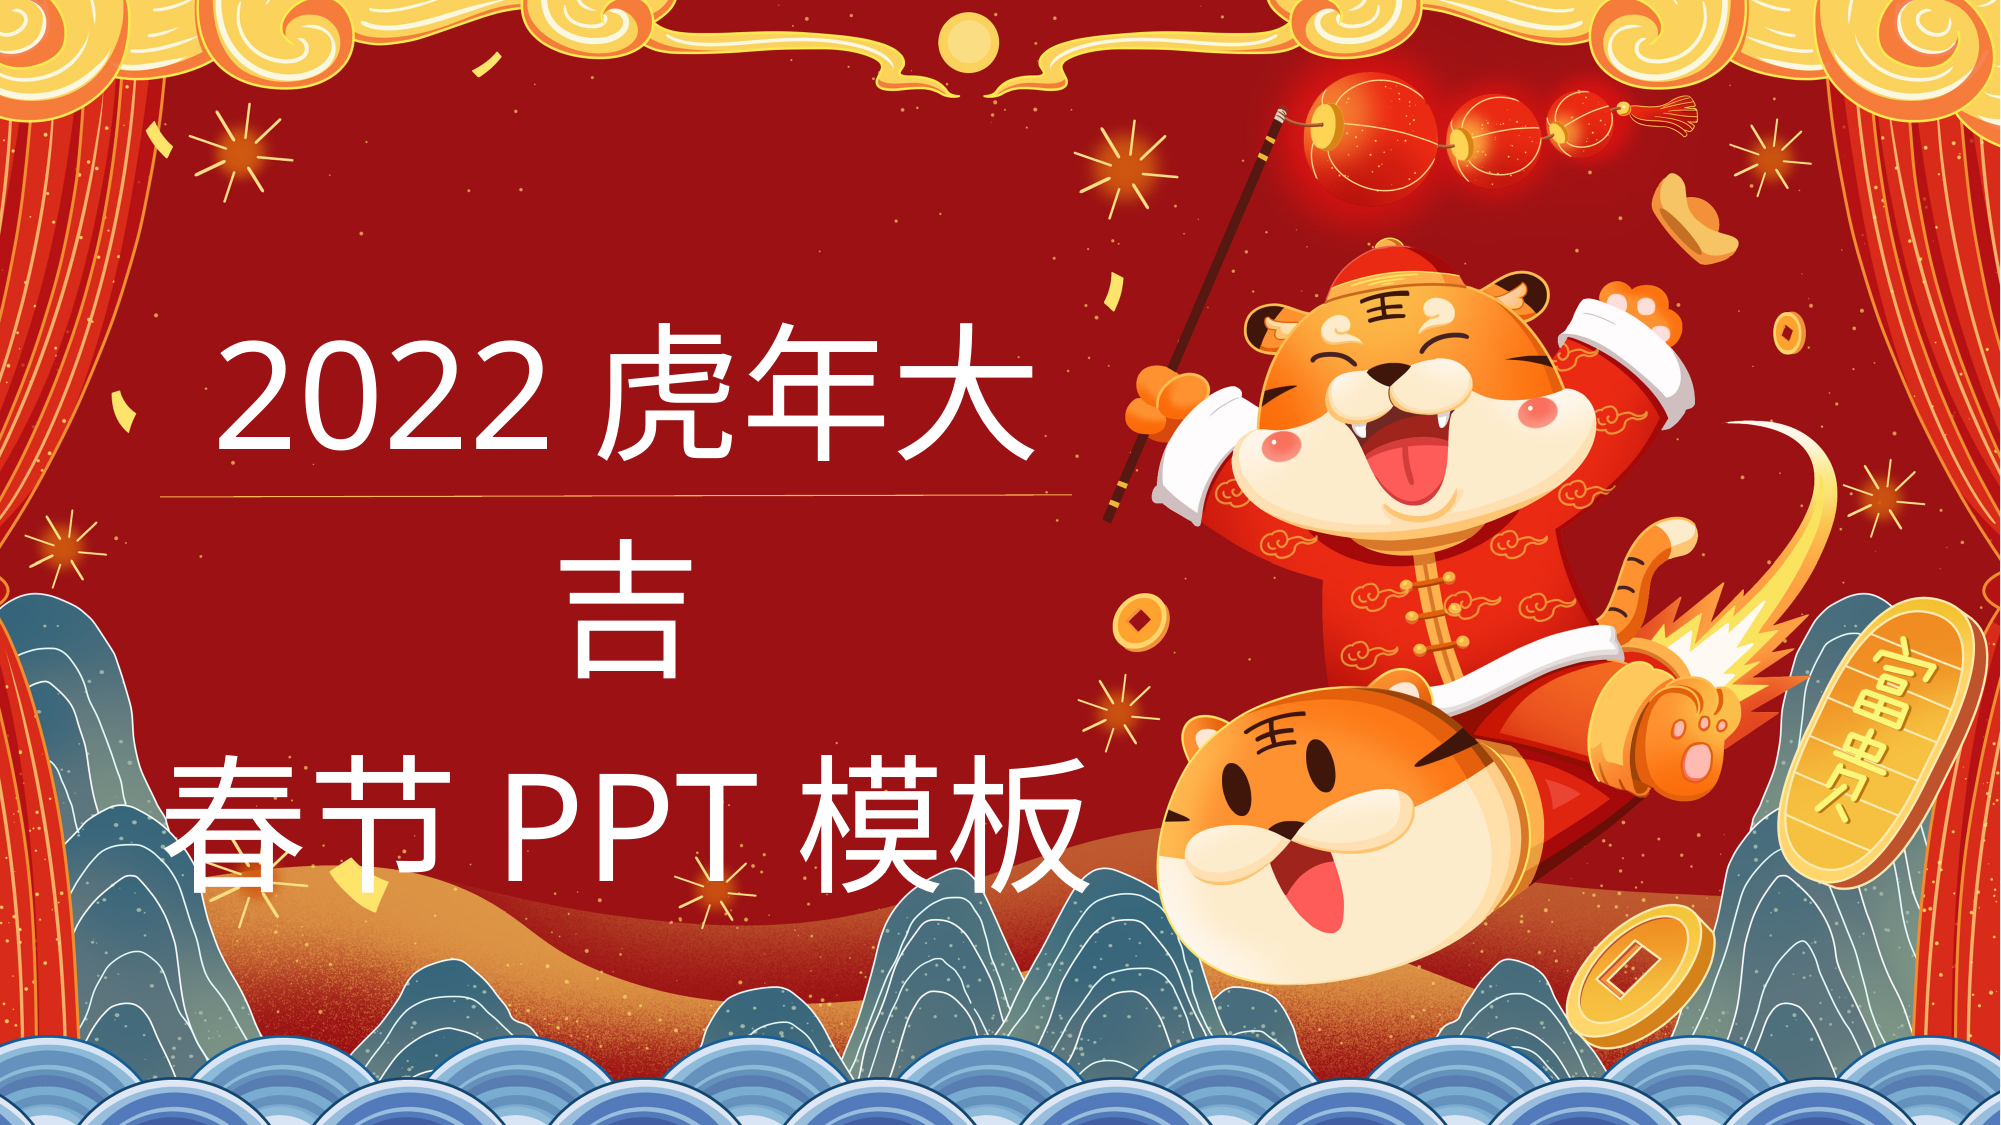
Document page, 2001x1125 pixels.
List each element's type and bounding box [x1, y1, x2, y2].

picture [0, 0, 2001, 1125]
text_box [129, 256, 1125, 708]
